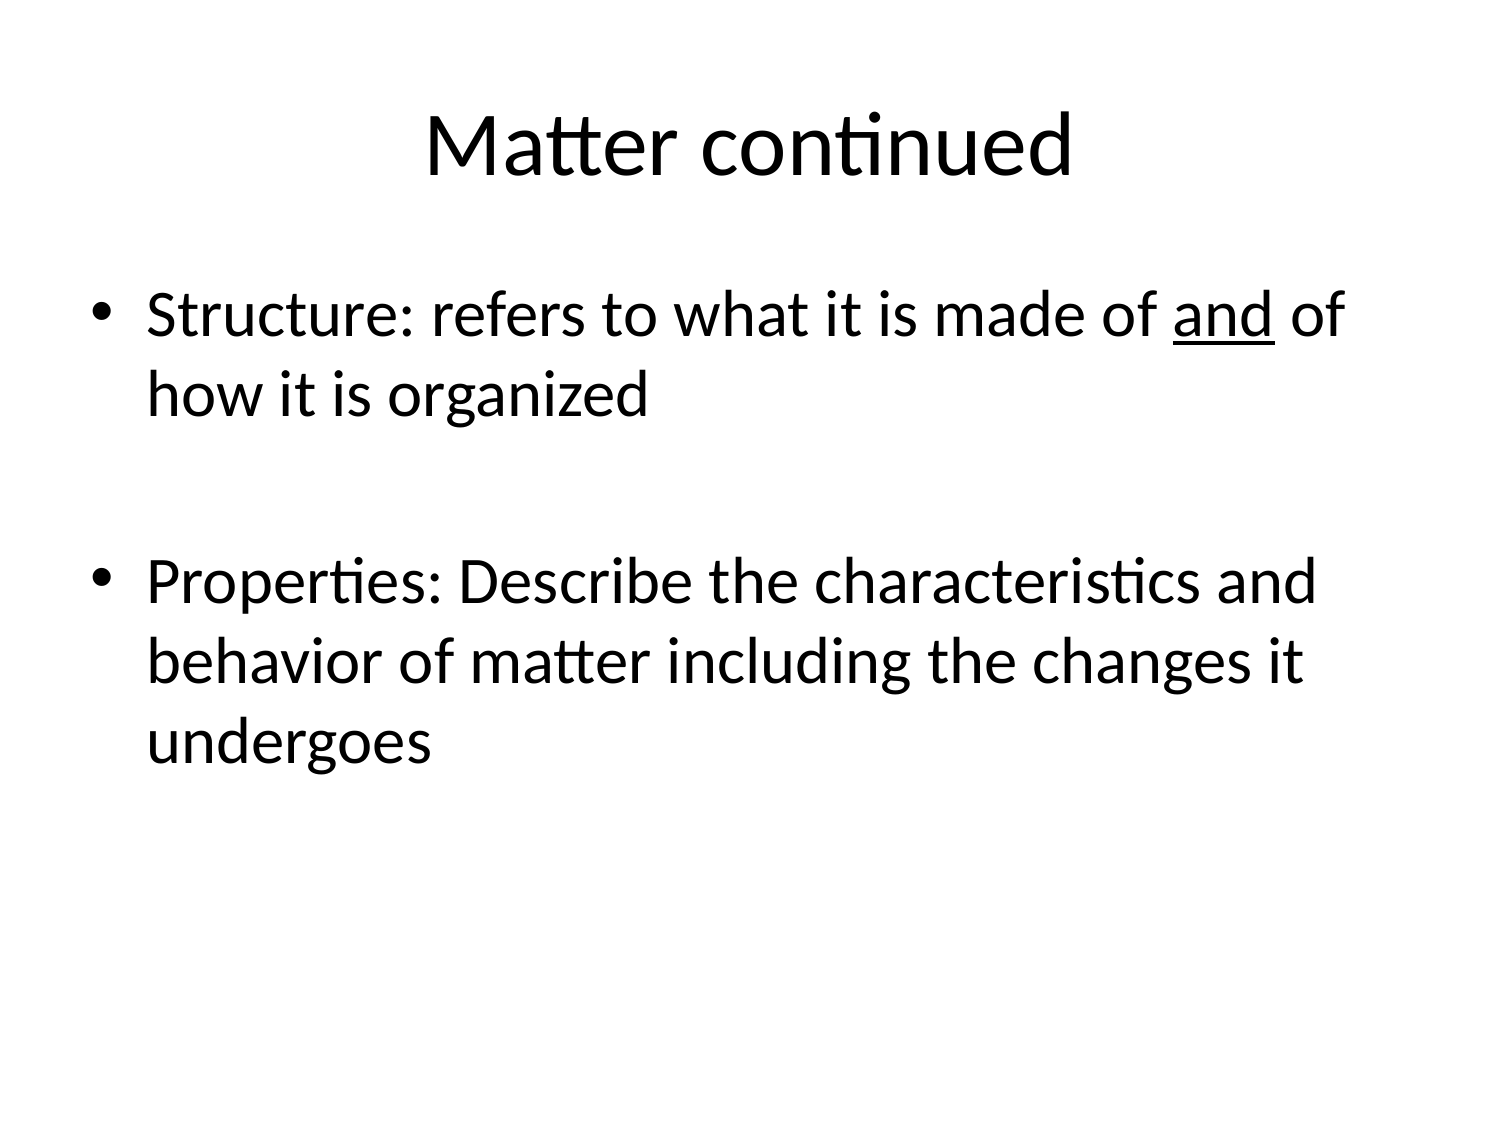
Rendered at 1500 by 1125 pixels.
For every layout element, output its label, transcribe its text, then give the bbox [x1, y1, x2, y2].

title Matter continued [75, 45, 1425, 233]
list Structure: refers to what it is made of and of how it is organized Properties: Describe the characteristics and behavior of matter including the changes it undergoes [75, 262, 1425, 1005]
